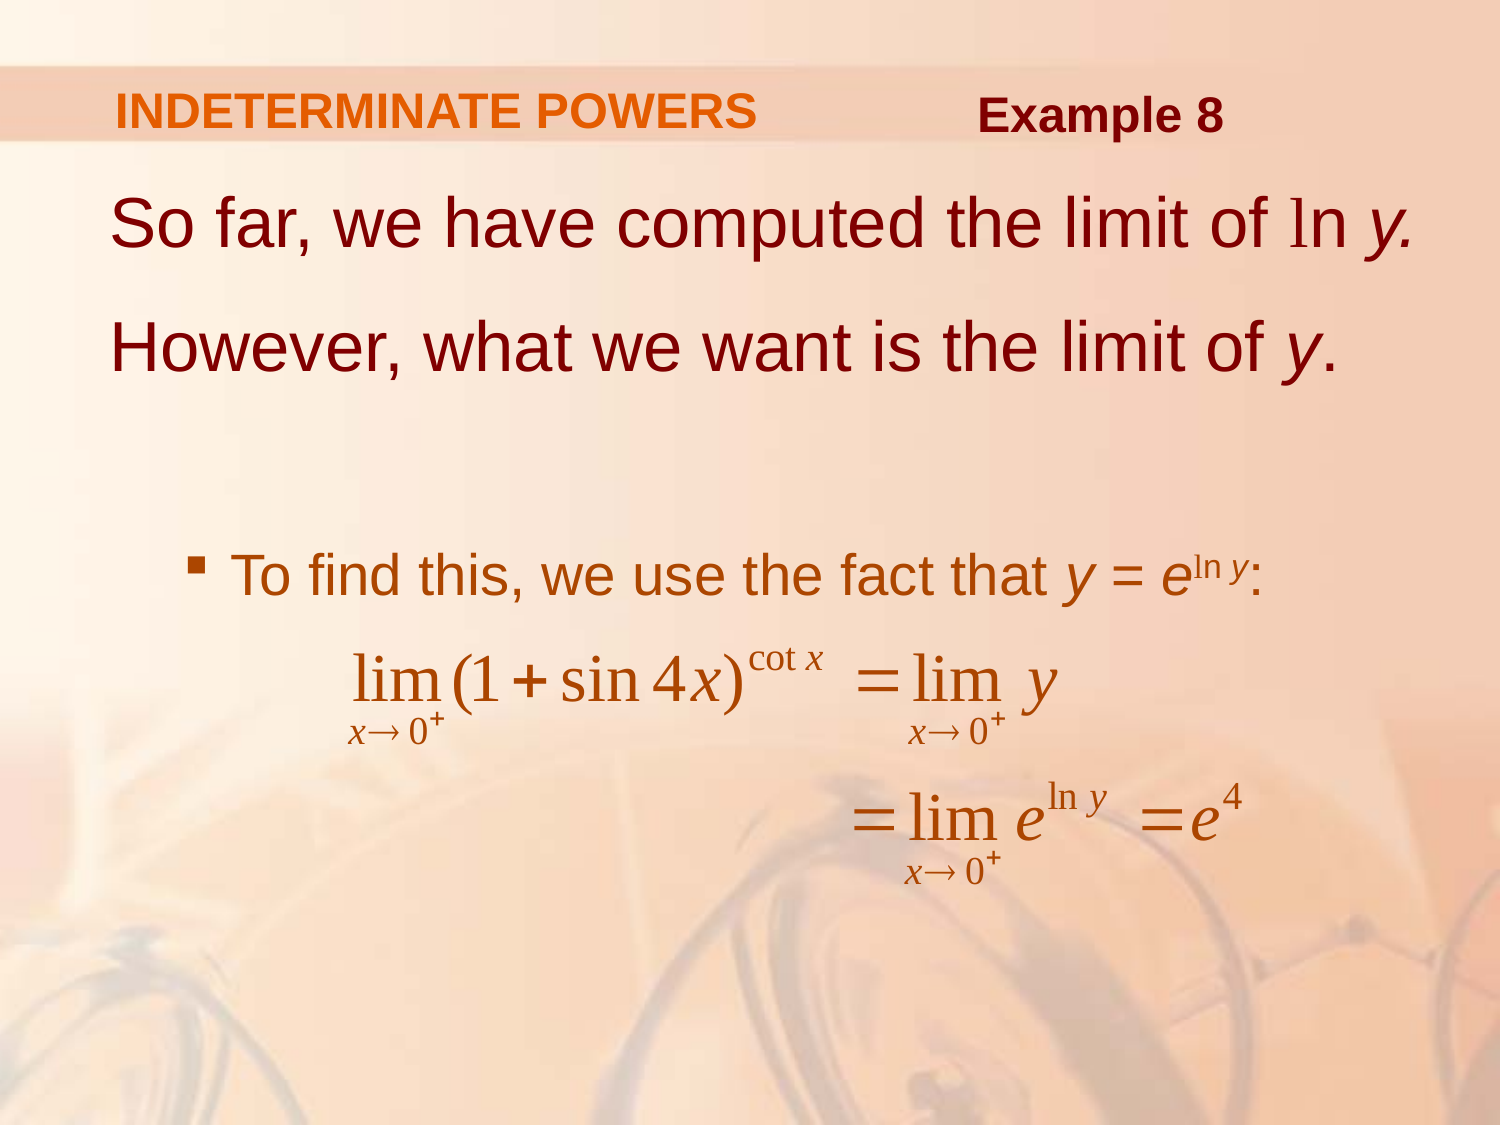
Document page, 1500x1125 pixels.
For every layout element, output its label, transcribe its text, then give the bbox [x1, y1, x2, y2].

text_box Example 8 [962, 74, 1425, 150]
picture [0, 0, 1500, 1125]
title INDETERMINATE POWERS [99, 60, 976, 142]
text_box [335, 625, 1255, 900]
list So far, we have computed the limit of ln y. However, what we want is the limit of y. To find this, we use the fact that y = eln y: [93, 142, 1500, 1107]
